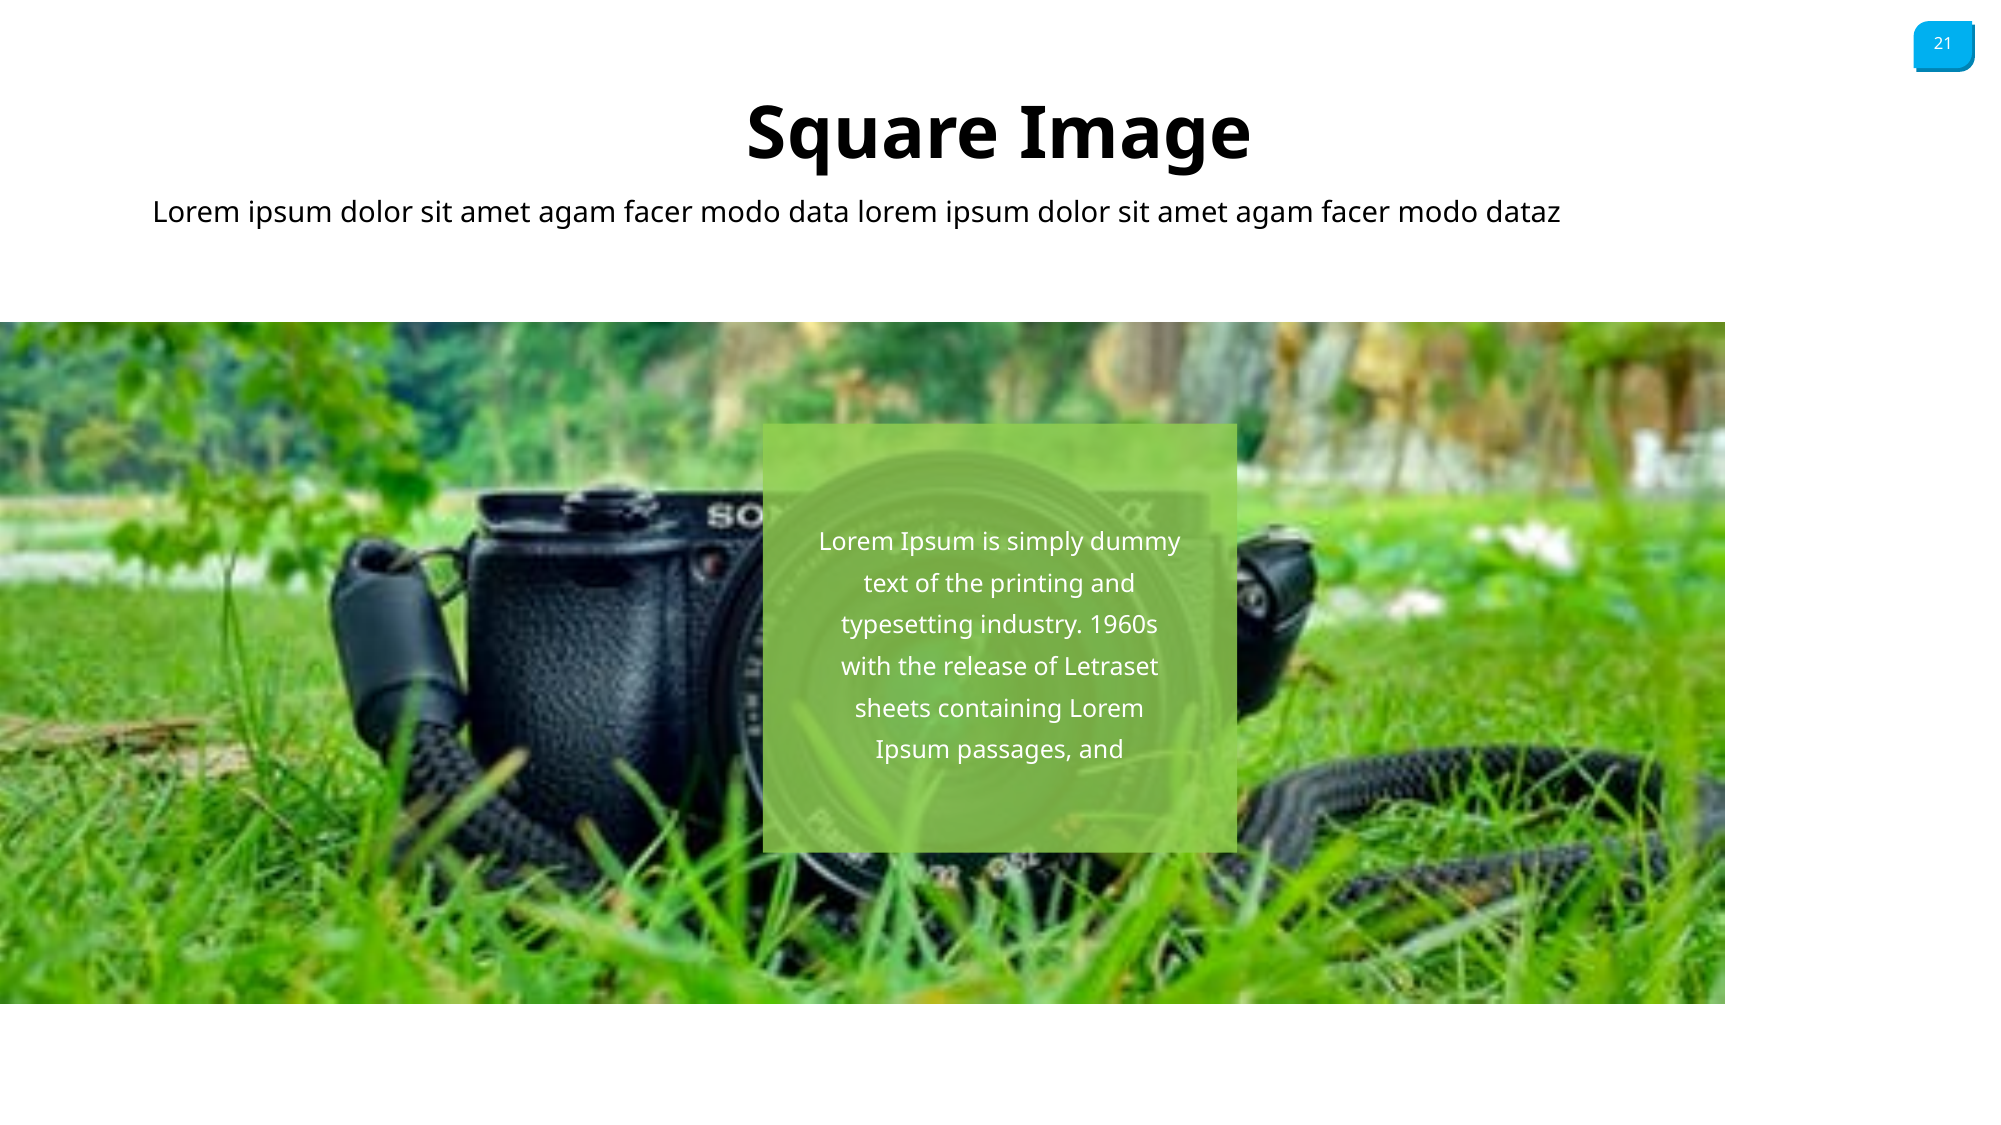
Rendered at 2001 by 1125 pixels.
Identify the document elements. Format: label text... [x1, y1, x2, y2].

subtitle Lorem ipsum dolor sit amet agam facer modo data lorem ipsum dolor sit amet agam facer modo dataz [137, 186, 1863, 227]
title Square Image [137, 78, 1863, 186]
picture [0, 322, 1725, 1004]
